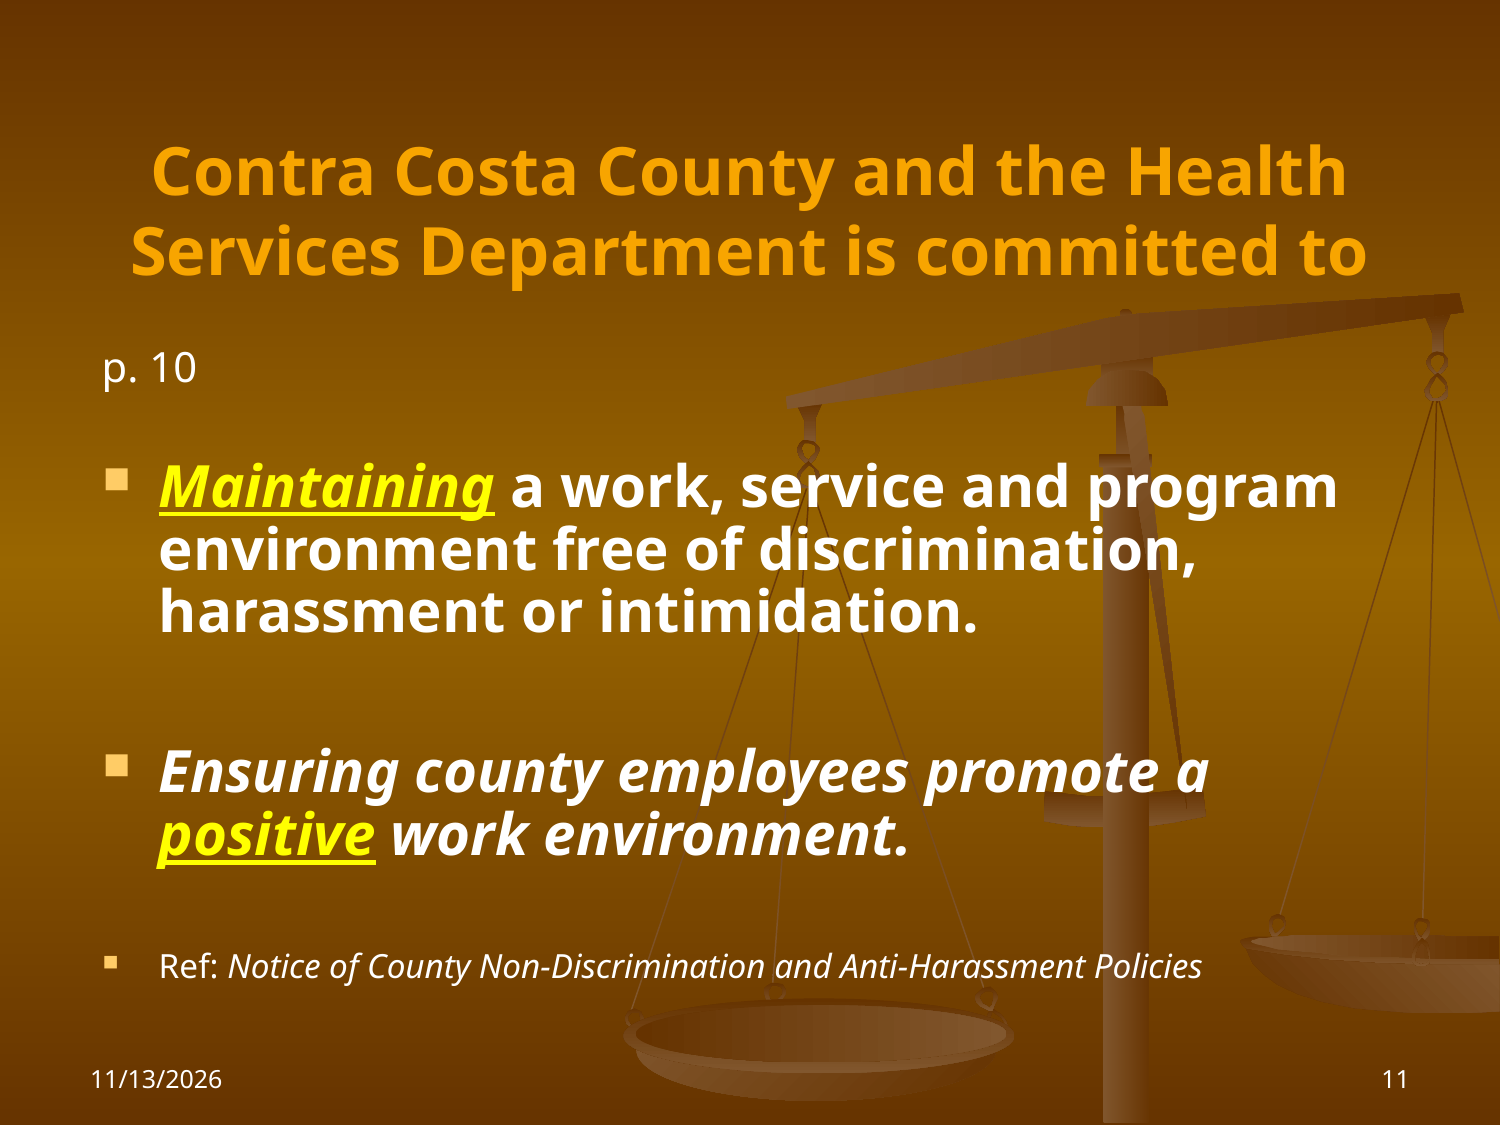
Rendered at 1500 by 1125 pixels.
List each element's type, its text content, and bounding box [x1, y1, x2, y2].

slide_number 11 [1074, 1029, 1426, 1106]
text_box p. 10 [86, 333, 213, 399]
list Maintaining a work, service and program environment free of discrimination, harassment or intimidation. Ensuring county employees promote a positive work environment. Ref: Notice of County Non-Discrimination and Anti-Harassment Policies [87, 387, 1413, 1051]
title Contra Costa County and the Health Services Department is committed to [74, 62, 1426, 355]
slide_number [74, 1029, 426, 1106]
